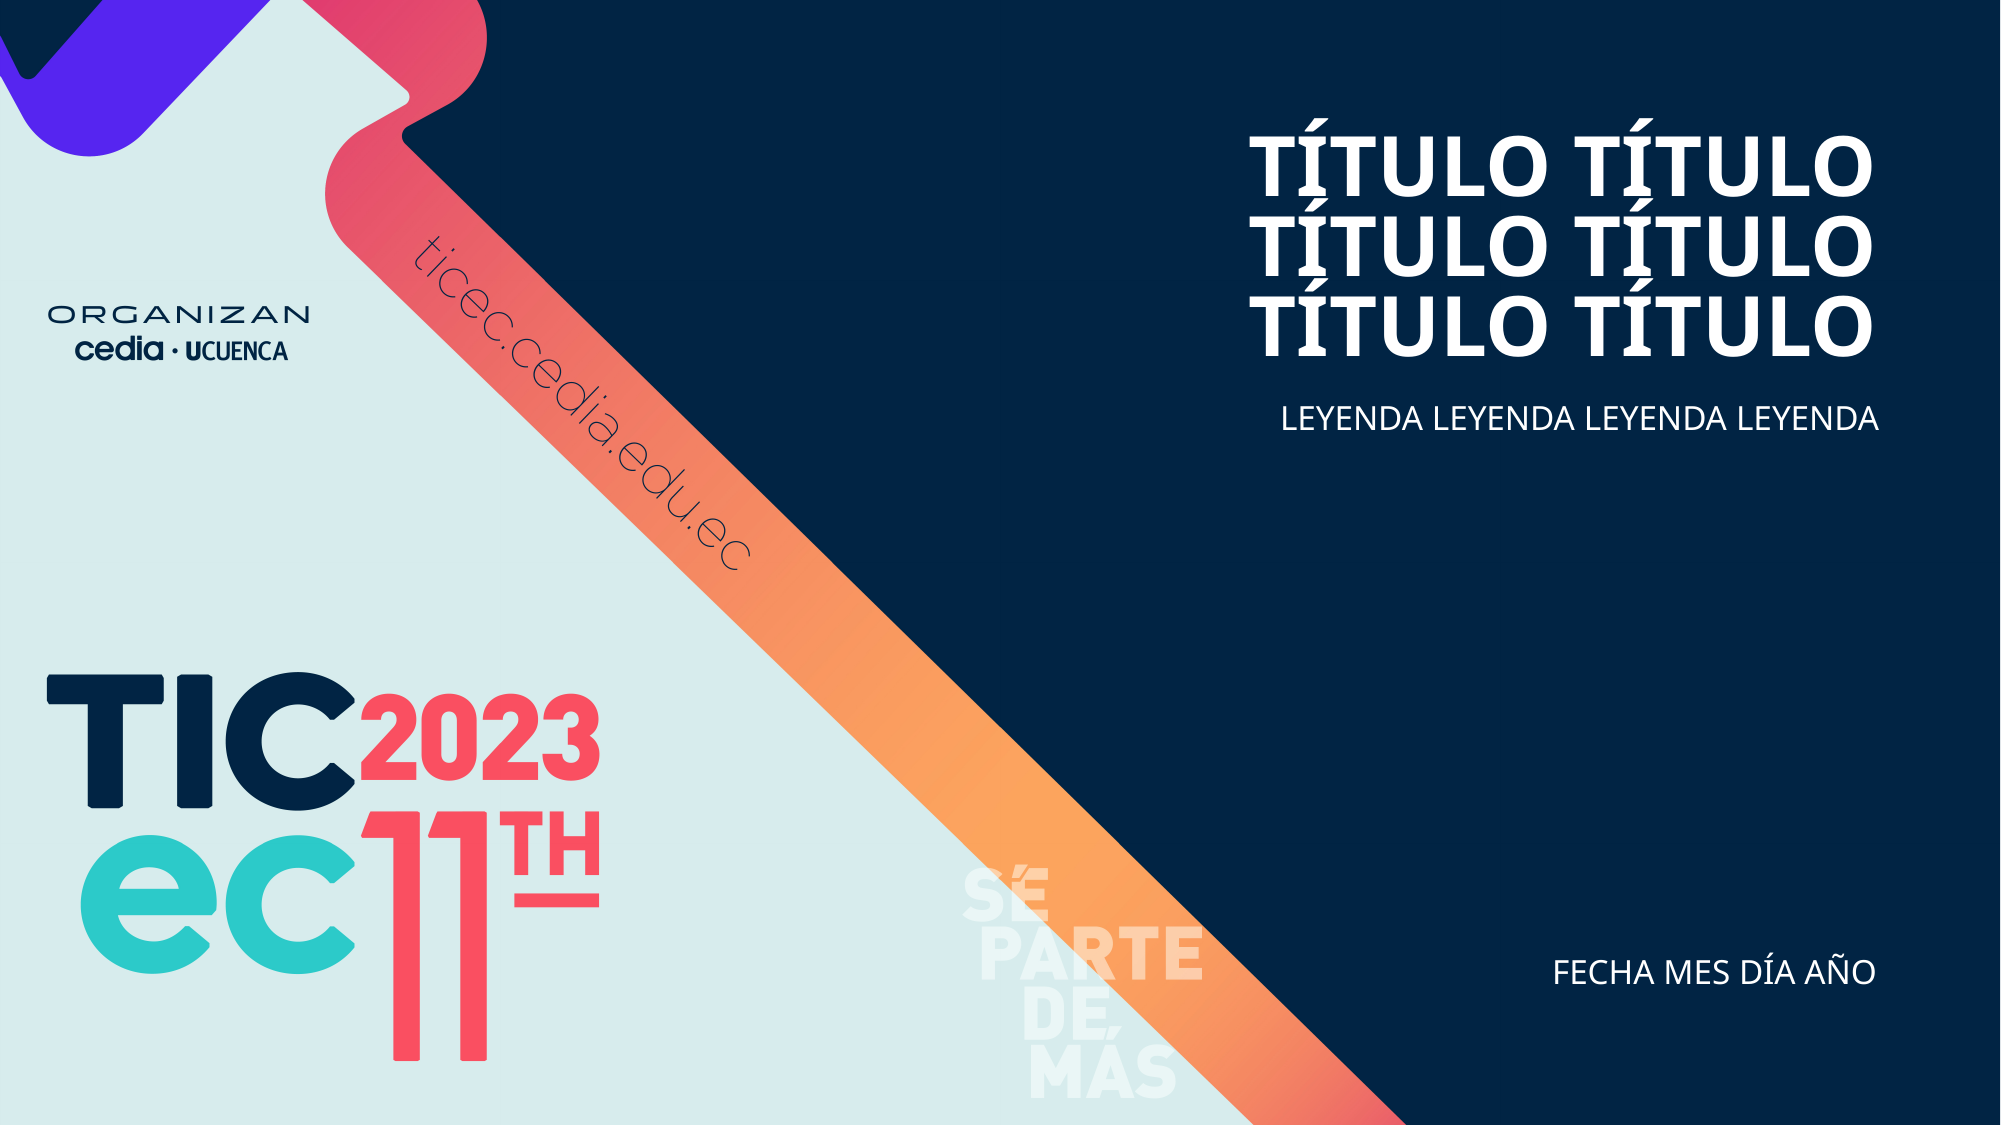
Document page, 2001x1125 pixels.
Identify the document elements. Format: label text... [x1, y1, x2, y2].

picture [0, 0, 2001, 1125]
text_box LEYENDA LEYENDA LEYENDA LEYENDA [1080, 386, 1895, 445]
text_box TÍTULO TÍTULO TÍTULO TÍTULO TÍTULO TÍTULO [1160, 124, 1893, 380]
text_box FECHA MES DÍA AÑO [1160, 948, 1893, 1000]
